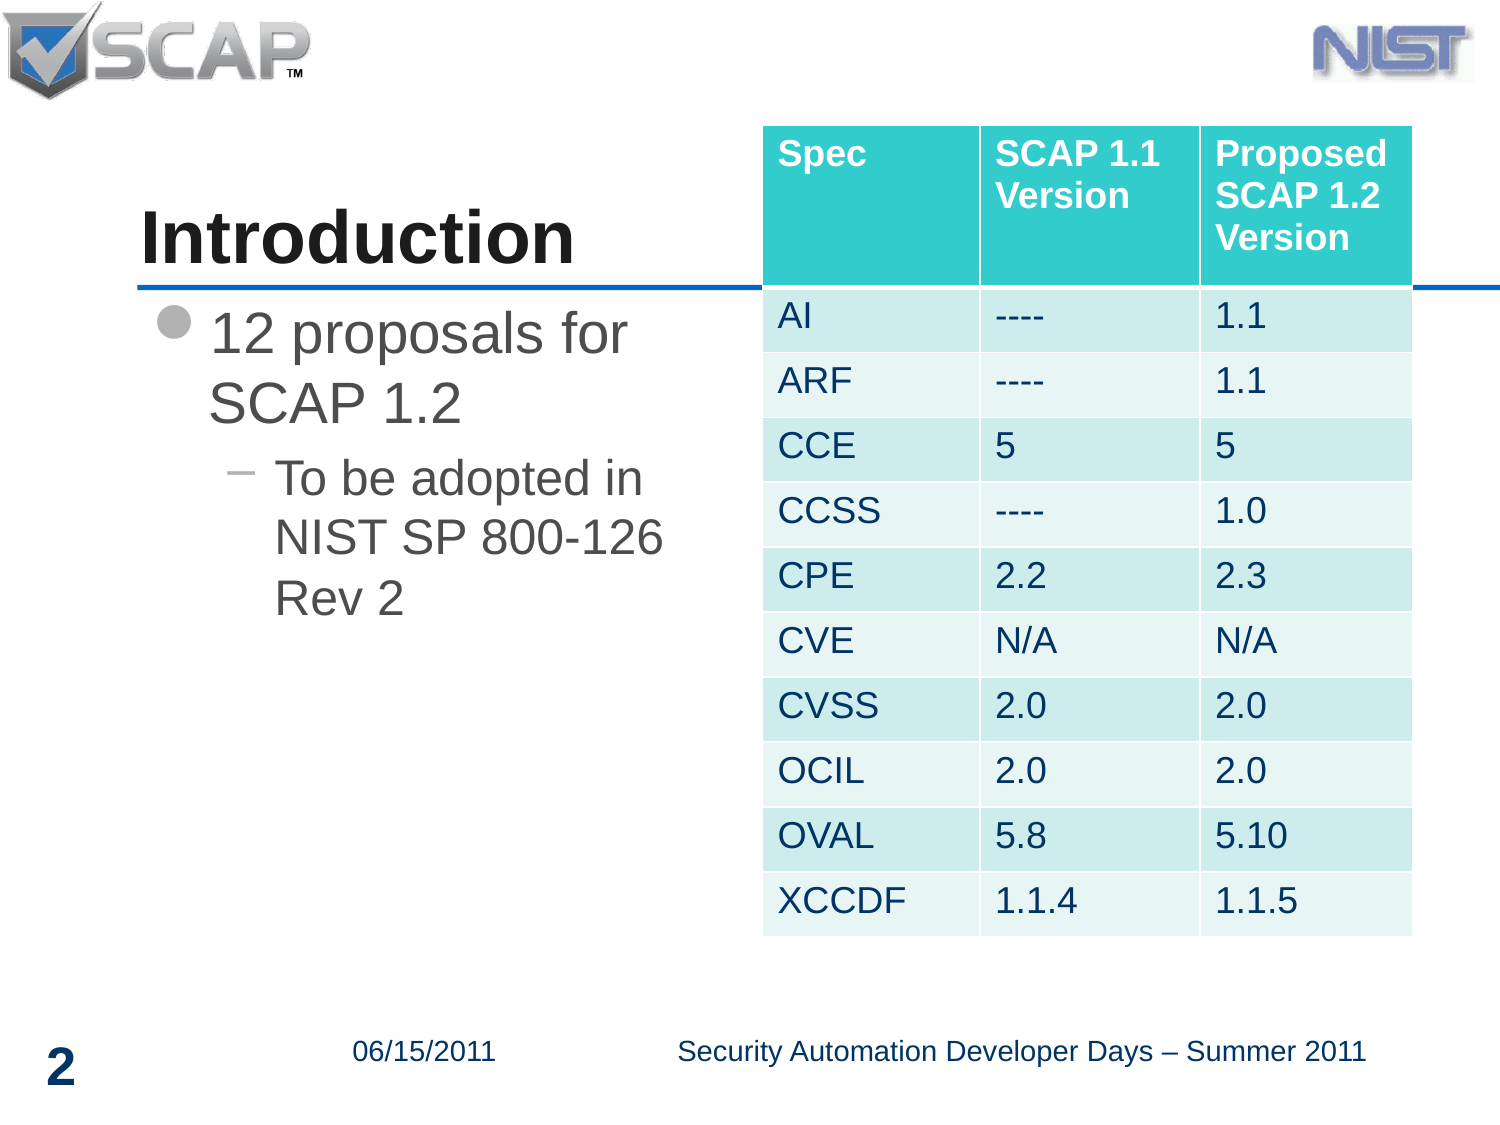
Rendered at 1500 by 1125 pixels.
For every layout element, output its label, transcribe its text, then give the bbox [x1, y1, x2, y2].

table_cell 1.1.5 [1201, 873, 1412, 936]
table_header Proposed SCAP 1.2 Version [1201, 126, 1412, 285]
table_cell 2.0 [1201, 678, 1412, 741]
table_cell CVSS [763, 678, 979, 741]
table_cell ---- [981, 353, 1199, 417]
table_cell 5.8 [981, 808, 1199, 871]
table_cell 5 [981, 418, 1199, 481]
table_cell CCE [763, 418, 979, 481]
table_cell 1.1 [1201, 353, 1412, 417]
table_header SCAP 1.1 Version [981, 126, 1199, 285]
table_cell 5.10 [1201, 808, 1412, 871]
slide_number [337, 1025, 662, 1103]
table_header Spec [763, 126, 979, 285]
table_cell 2.0 [981, 678, 1199, 741]
table_cell 2.3 [1201, 548, 1412, 611]
table_cell CCSS [763, 483, 979, 546]
table_cell OCIL [763, 743, 979, 806]
table_cell ---- [981, 483, 1199, 546]
table_cell N/A [981, 613, 1199, 676]
title Introduction [124, 99, 1426, 288]
table_cell CVE [763, 613, 979, 676]
table_cell CPE [763, 548, 979, 611]
table_cell 2.2 [981, 548, 1199, 611]
table_cell 2.0 [1201, 743, 1412, 806]
table_cell XCCDF [763, 873, 979, 936]
list 12 proposals for SCAP 1.2 To be adopted in NIST SP 800-126 Rev 2 [137, 288, 726, 826]
table_cell OVAL [763, 808, 979, 871]
table_cell 1.0 [1201, 483, 1412, 546]
table_cell 2.0 [981, 743, 1199, 806]
footer Security Automation Developer Days – Summer 2011 [662, 1025, 1426, 1103]
table_cell 1.1 [1201, 290, 1412, 352]
table_cell AI [763, 290, 979, 352]
table_cell N/A [1201, 613, 1412, 676]
table_cell 1.1.4 [981, 873, 1199, 936]
table_cell 5 [1201, 418, 1412, 481]
table_cell ---- [981, 290, 1199, 352]
picture [0, 0, 313, 103]
slide_number 2 [13, 1023, 111, 1105]
picture [1312, 24, 1475, 83]
table_cell ARF [763, 353, 979, 417]
